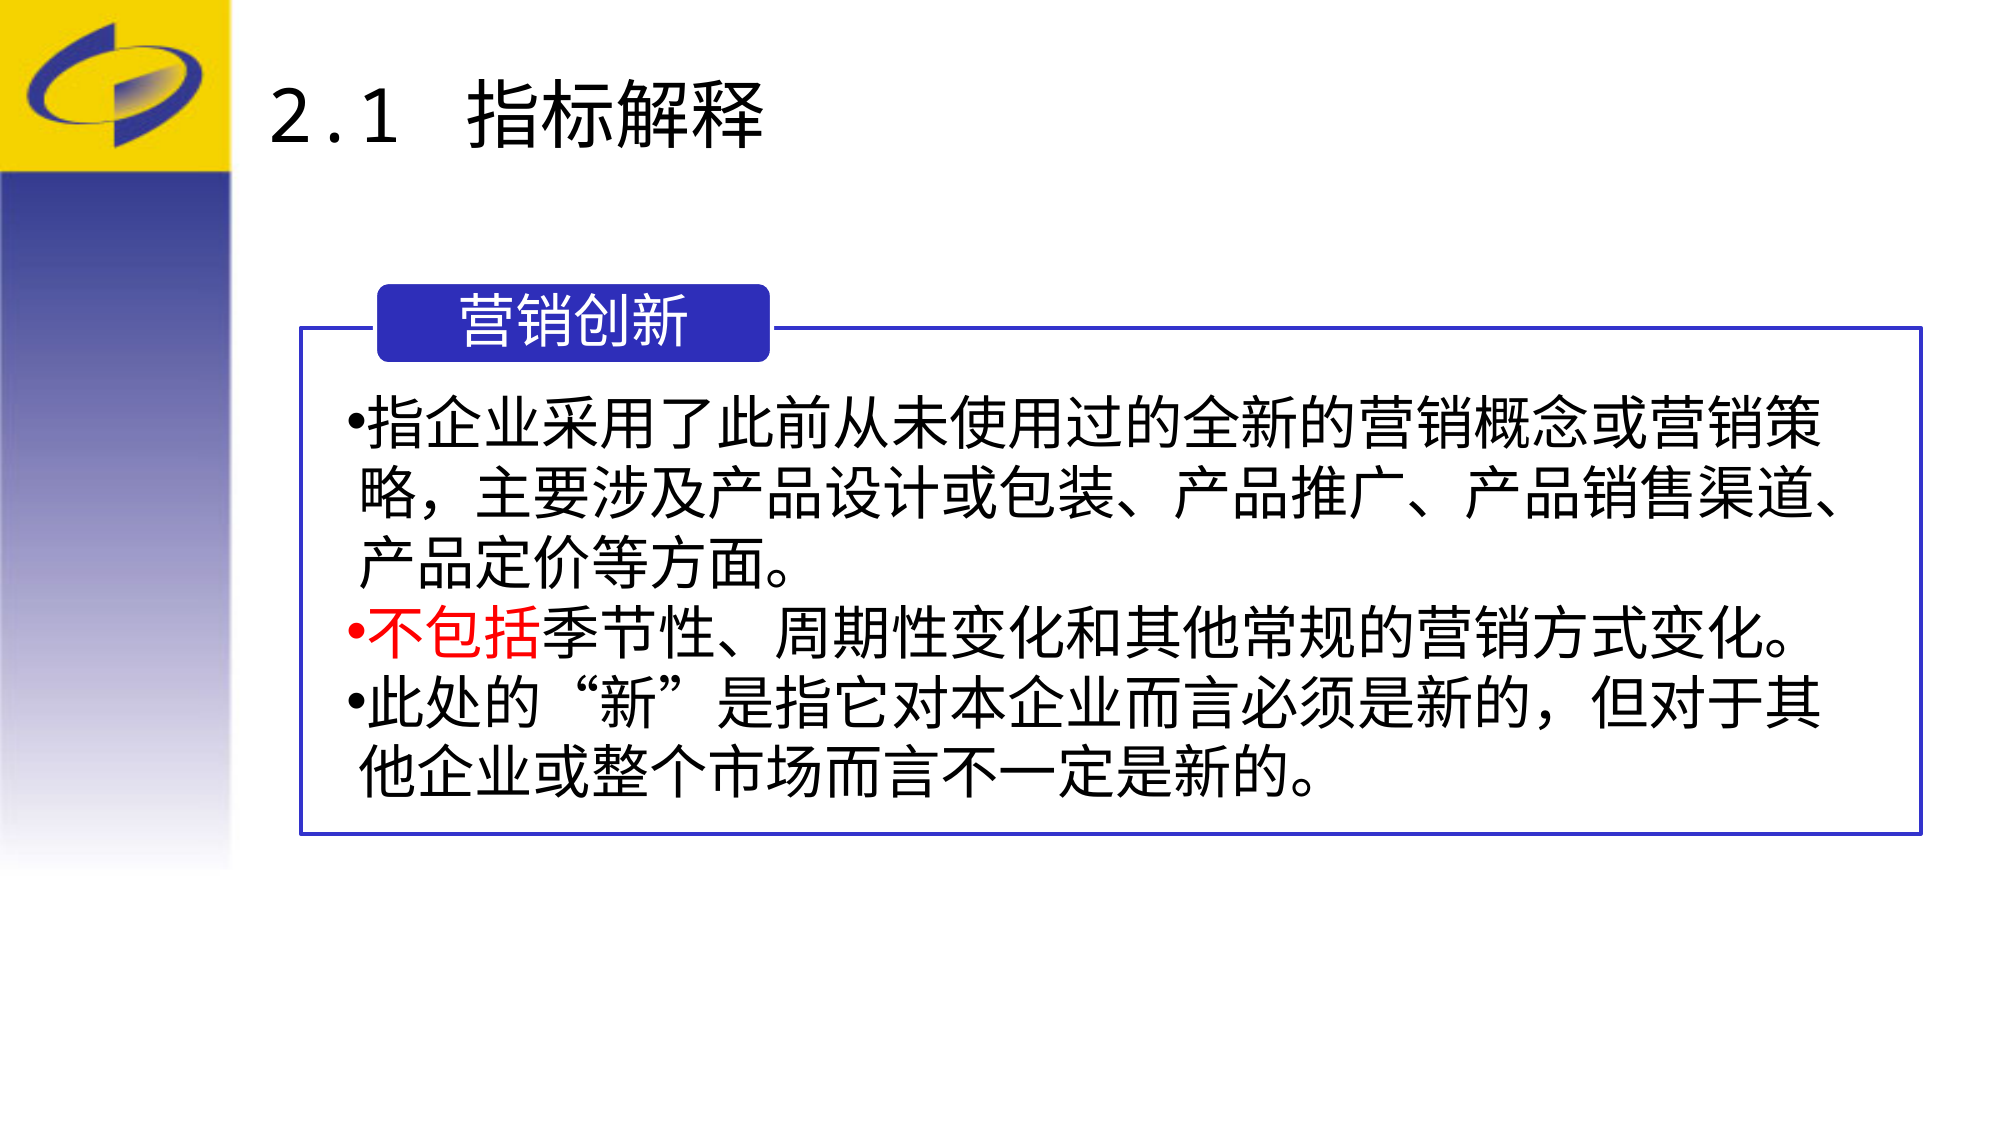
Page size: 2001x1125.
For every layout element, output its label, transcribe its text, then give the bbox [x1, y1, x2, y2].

picture [0, 0, 2000, 1125]
text_box 营销创新 [372, 279, 775, 367]
title 2.1 指标解释 [252, 39, 1870, 185]
text_box 指企业采用了此前从未使用过的全新的营销概念或营销策略，主要涉及产品设计或包装、产品推广、产品销售渠道、产品定价等方面。 不包括季节性、周期性变化和其他常规的营销方式变化。 此处的“新”是指它对本企业而言必须是新的，但对于其他企业或整个市场而言不一定是新的。 [299, 326, 1923, 836]
